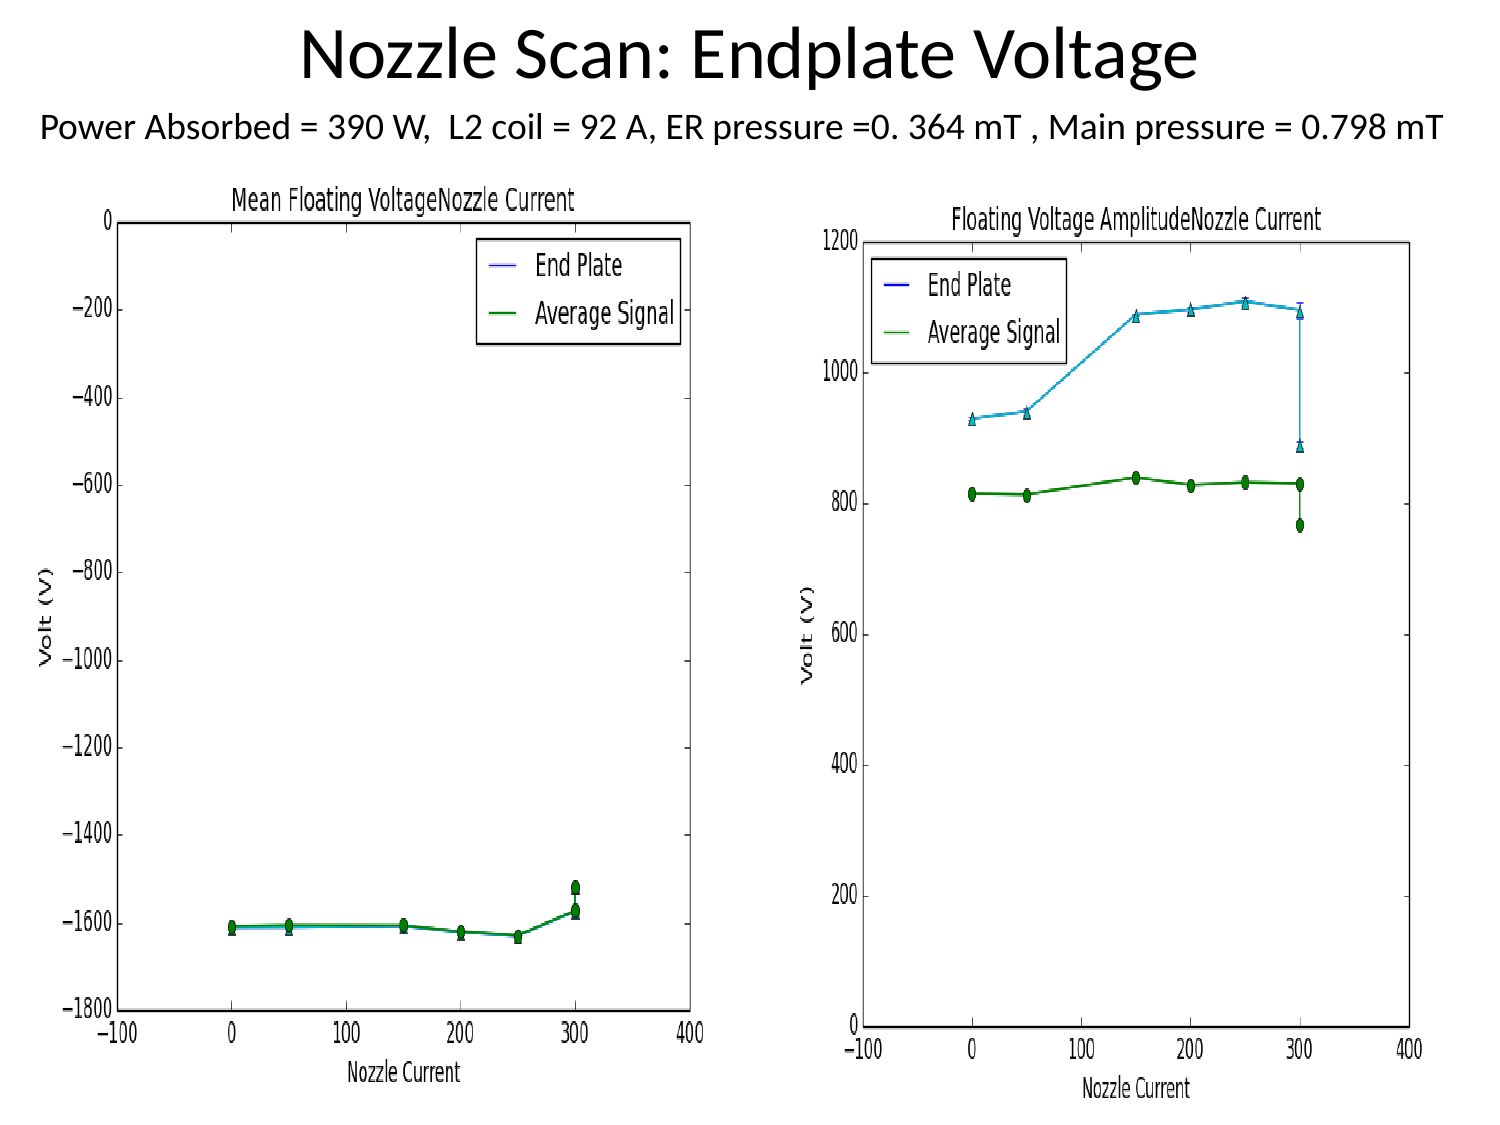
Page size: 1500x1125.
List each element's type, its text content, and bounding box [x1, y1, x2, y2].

text_box Power Absorbed = 390 W, L2 coil = 92 A, ER pressure =0. 364 mT , Main pressure = 0.798 mT [24, 94, 1500, 155]
picture [24, 124, 764, 1110]
picture [774, 143, 1479, 1125]
title Nozzle Scan: Endplate Voltage [75, 0, 1425, 94]
